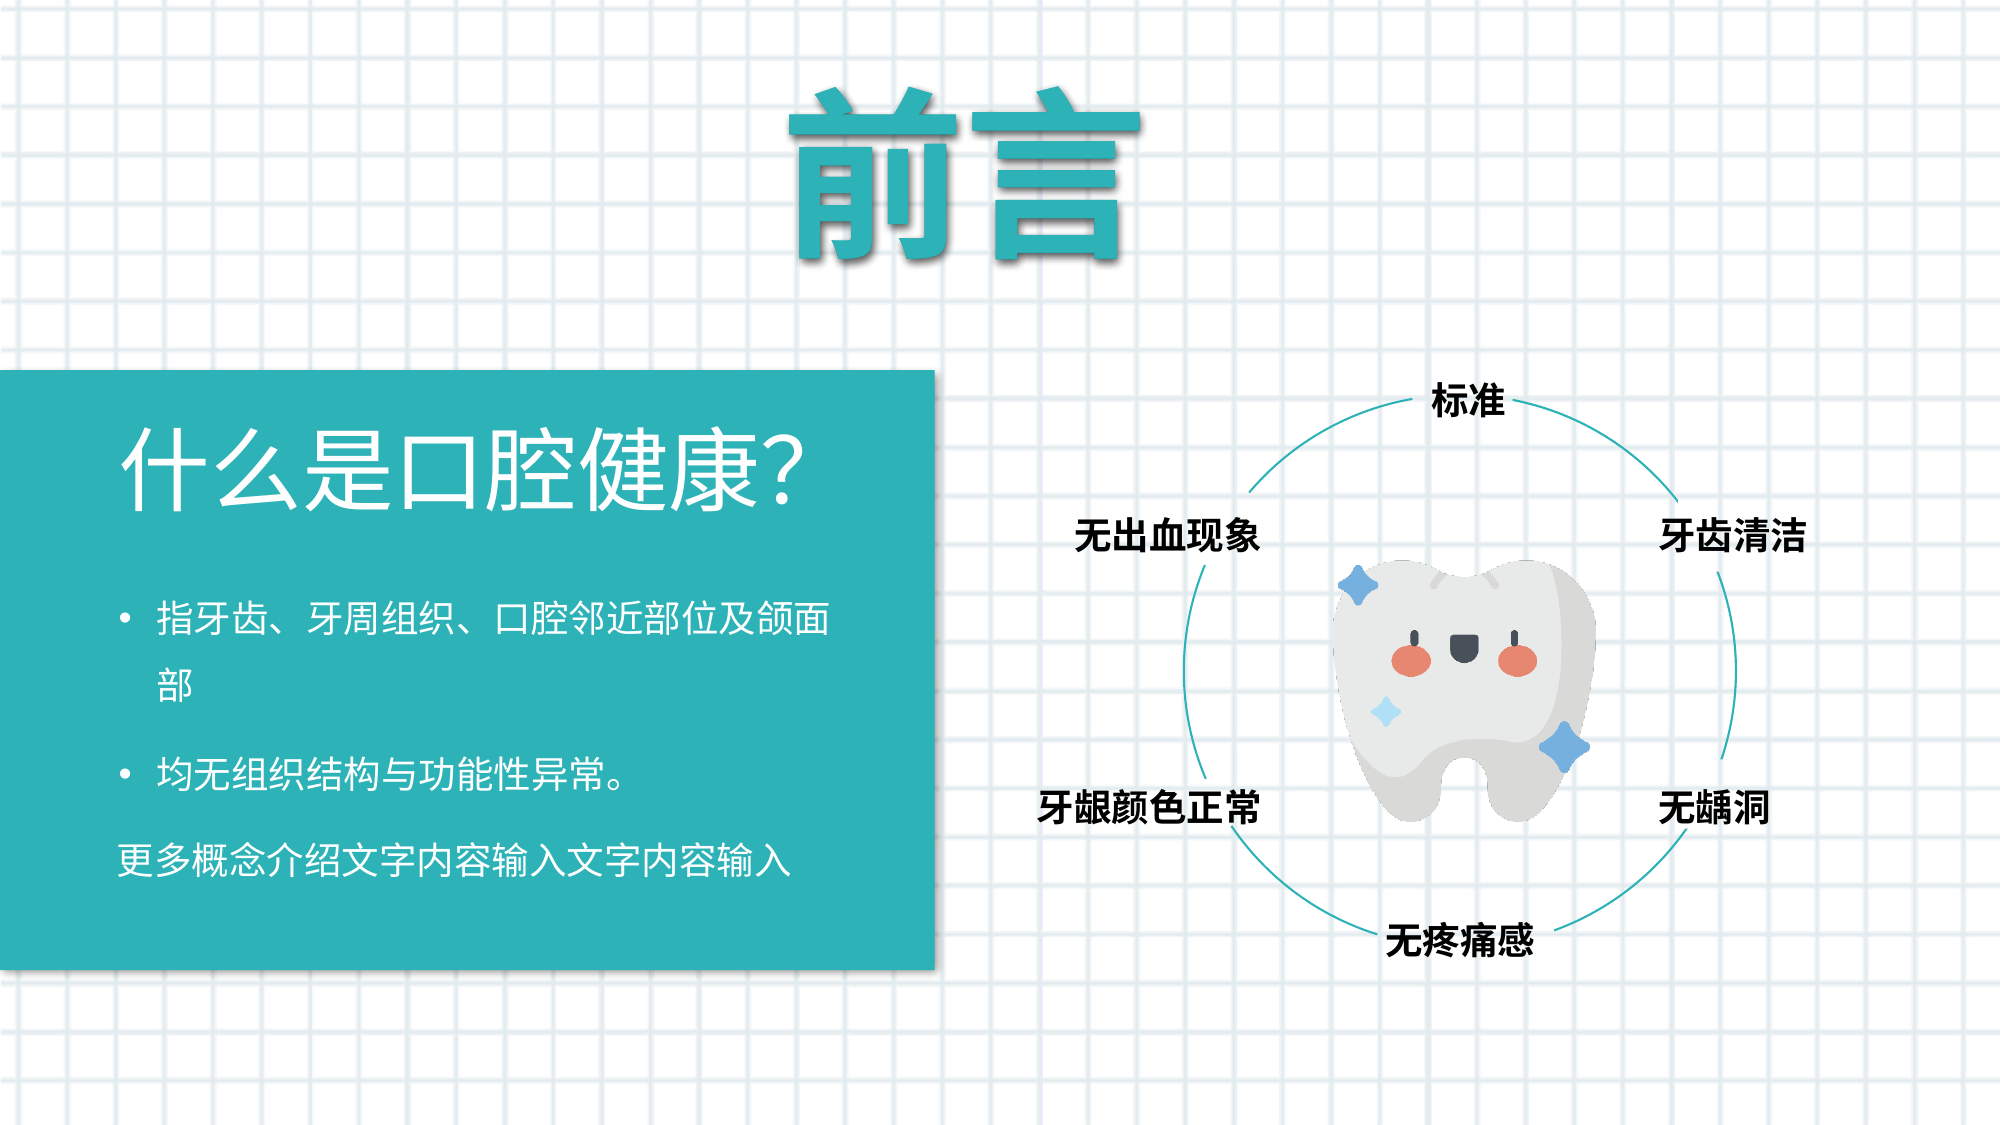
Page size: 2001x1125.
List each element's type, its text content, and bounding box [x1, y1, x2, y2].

text_box [1569, 828, 1688, 926]
picture [4, 0, 2000, 1125]
title 什么是口腔健康？ [103, 415, 431, 535]
text_box 指牙齿、牙周组织、口腔邻近部位及颌面部 均无组织结构与功能性异常。 [103, 564, 431, 756]
text_box 牙齿清洁 [1643, 504, 1838, 565]
text_box 无疼痛感 [1569, 925, 1573, 970]
text_box [1569, 416, 1678, 504]
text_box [657, 84, 1272, 291]
text_box [0, 369, 431, 971]
text_box 无龋洞 [1643, 776, 1806, 836]
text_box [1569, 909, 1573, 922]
text_box 更多概念介绍文字内容输入文字内容输入 [101, 806, 431, 998]
text_box [1716, 571, 1738, 760]
